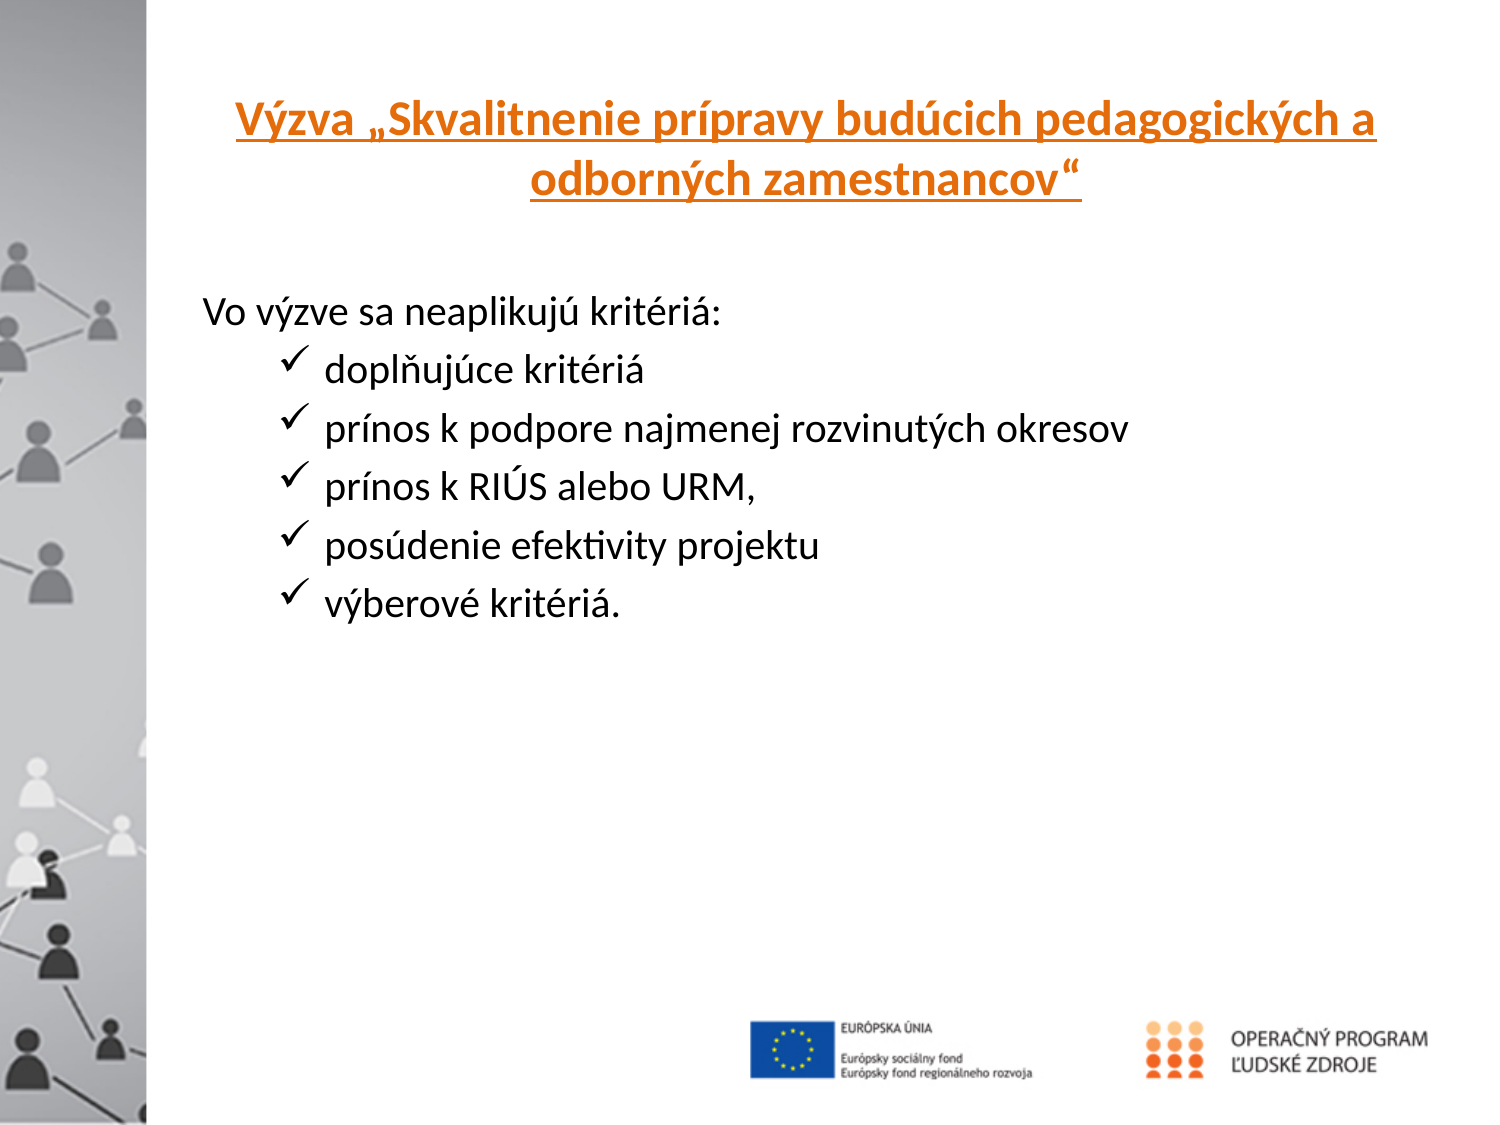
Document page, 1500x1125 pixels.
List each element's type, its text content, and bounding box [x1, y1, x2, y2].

picture [0, 0, 1500, 1125]
list Výzva „Skvalitnenie prípravy budúcich pedagogických a odborných zamestnancov“ Vo výzve sa neaplikujú kritériá: doplňujúce kritériá prínos k podpore najmenej rozvinutých okresov prínos k RIÚS alebo URM, posúdenie efektivity projektu výberové kritériá. [187, 77, 1426, 1000]
